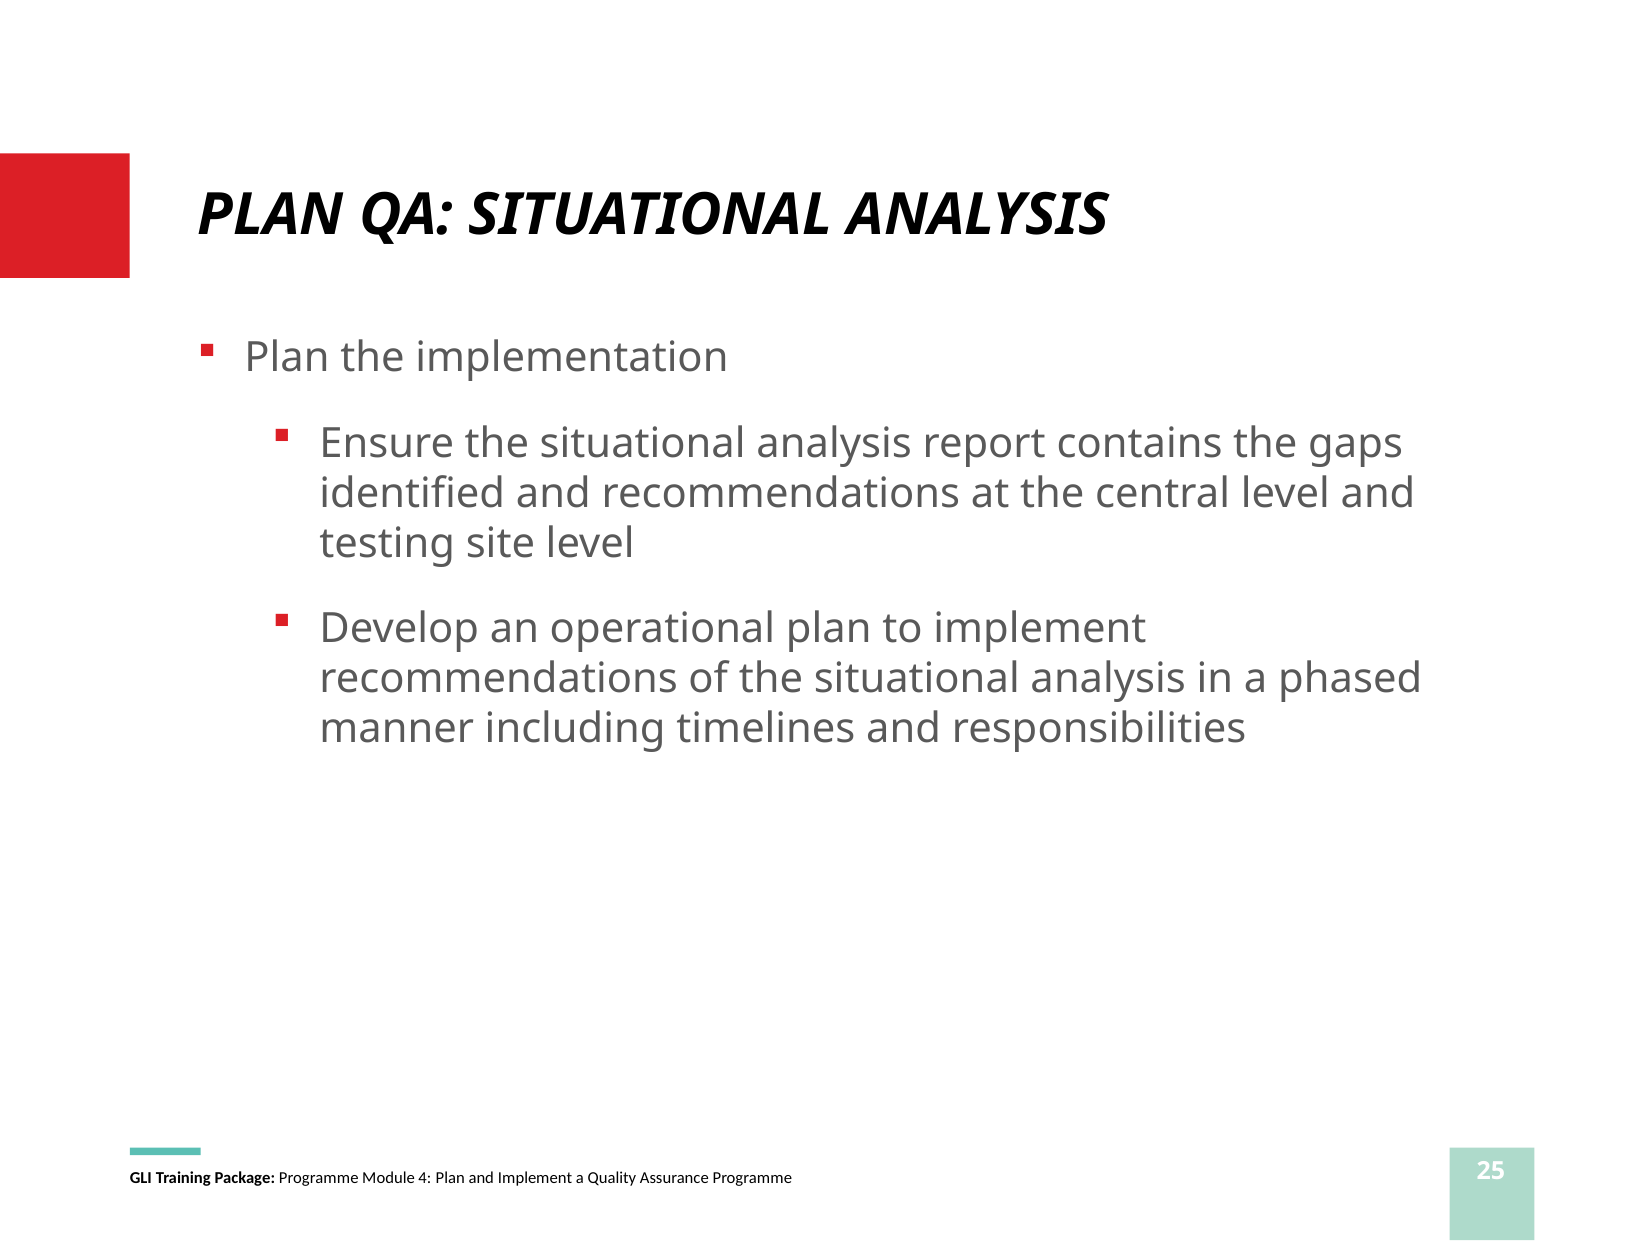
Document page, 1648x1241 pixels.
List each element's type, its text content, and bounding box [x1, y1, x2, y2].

title PLAN QA: SITUATIONAL ANALYSIS [197, 153, 1450, 278]
list Plan the implementation Ensure the situational analysis report contains the gaps identified and recommendations at the central level and testing site level Develop an operational plan to implement recommendations of the situational analysis in a phased manner including timelines and responsibilities [197, 330, 1450, 1087]
